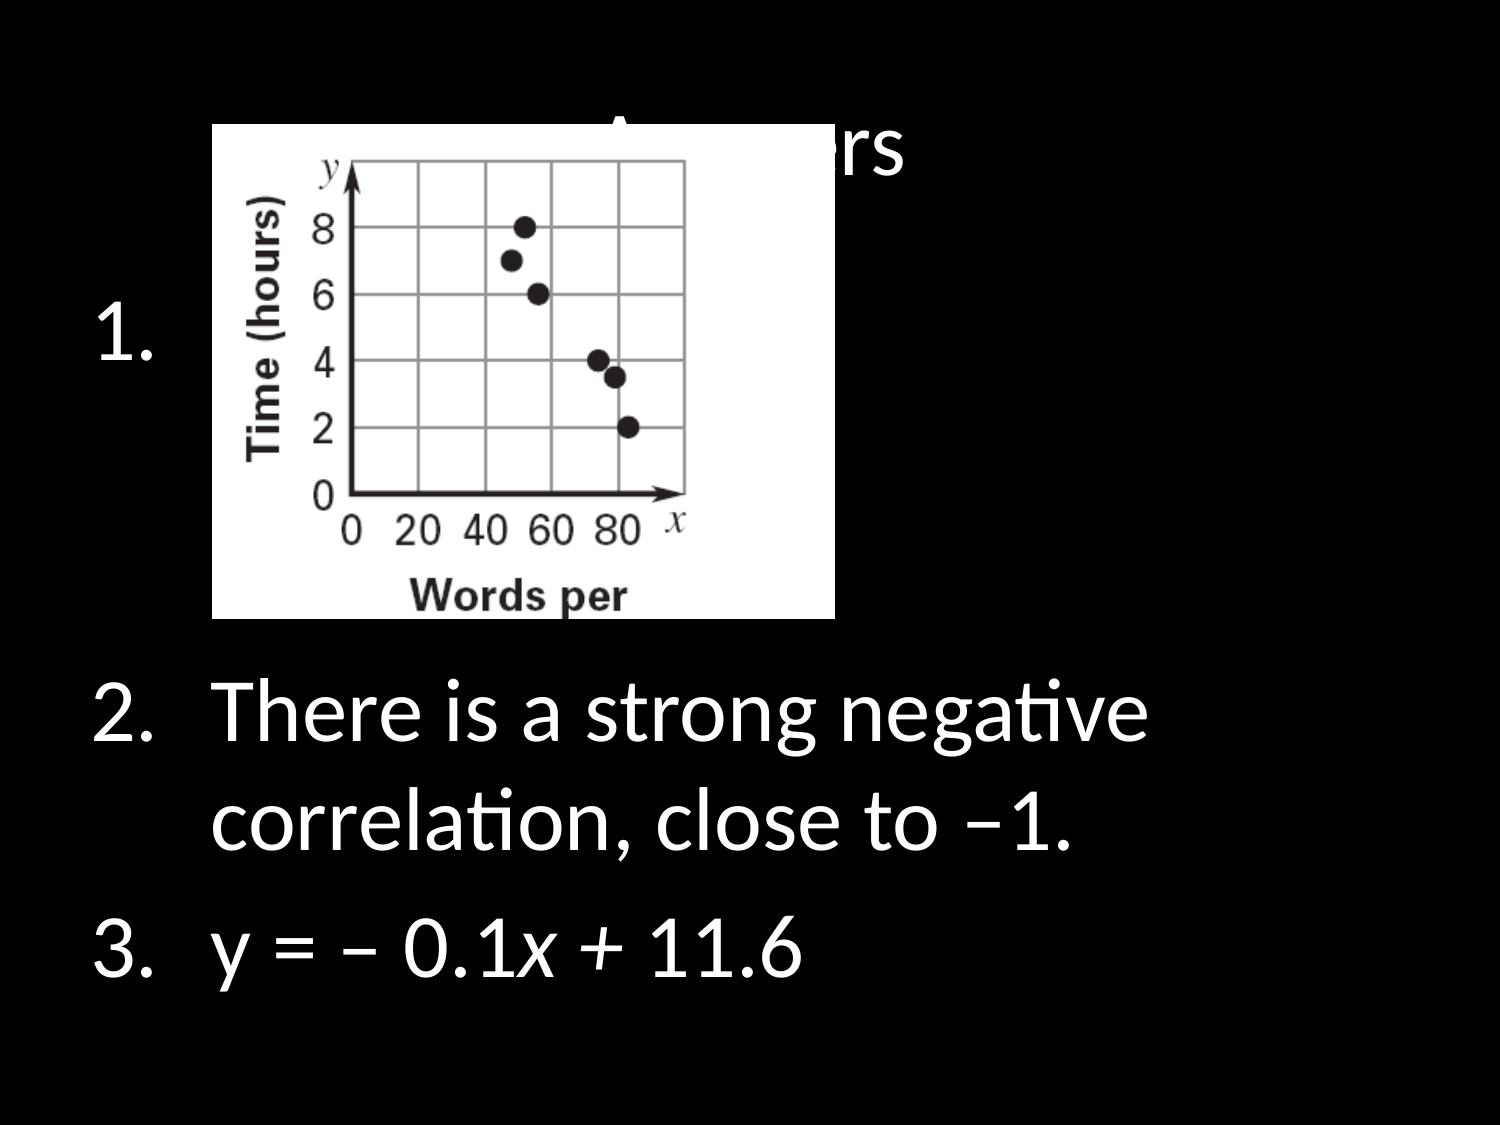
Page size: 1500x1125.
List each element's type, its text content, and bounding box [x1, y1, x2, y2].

title Answers [75, 45, 1425, 233]
list There is a strong negative correlation, close to –1. y = – 0.1x + 11.6 [75, 262, 1425, 1005]
picture [212, 124, 835, 619]
